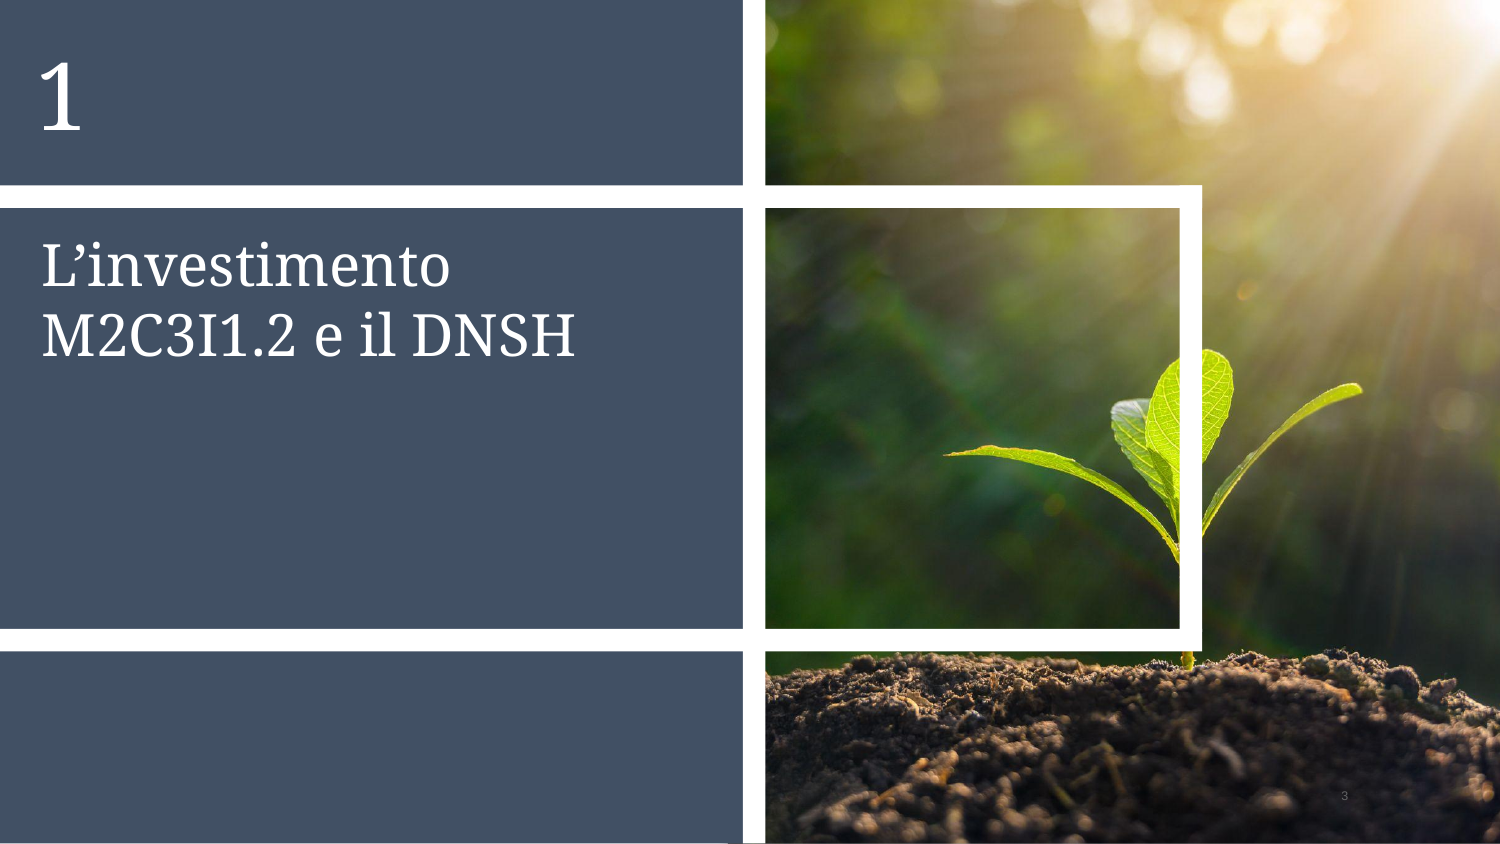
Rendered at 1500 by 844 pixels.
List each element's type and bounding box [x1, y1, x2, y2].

picture [1203, 0, 1500, 844]
text_box [0, 0, 1203, 844]
